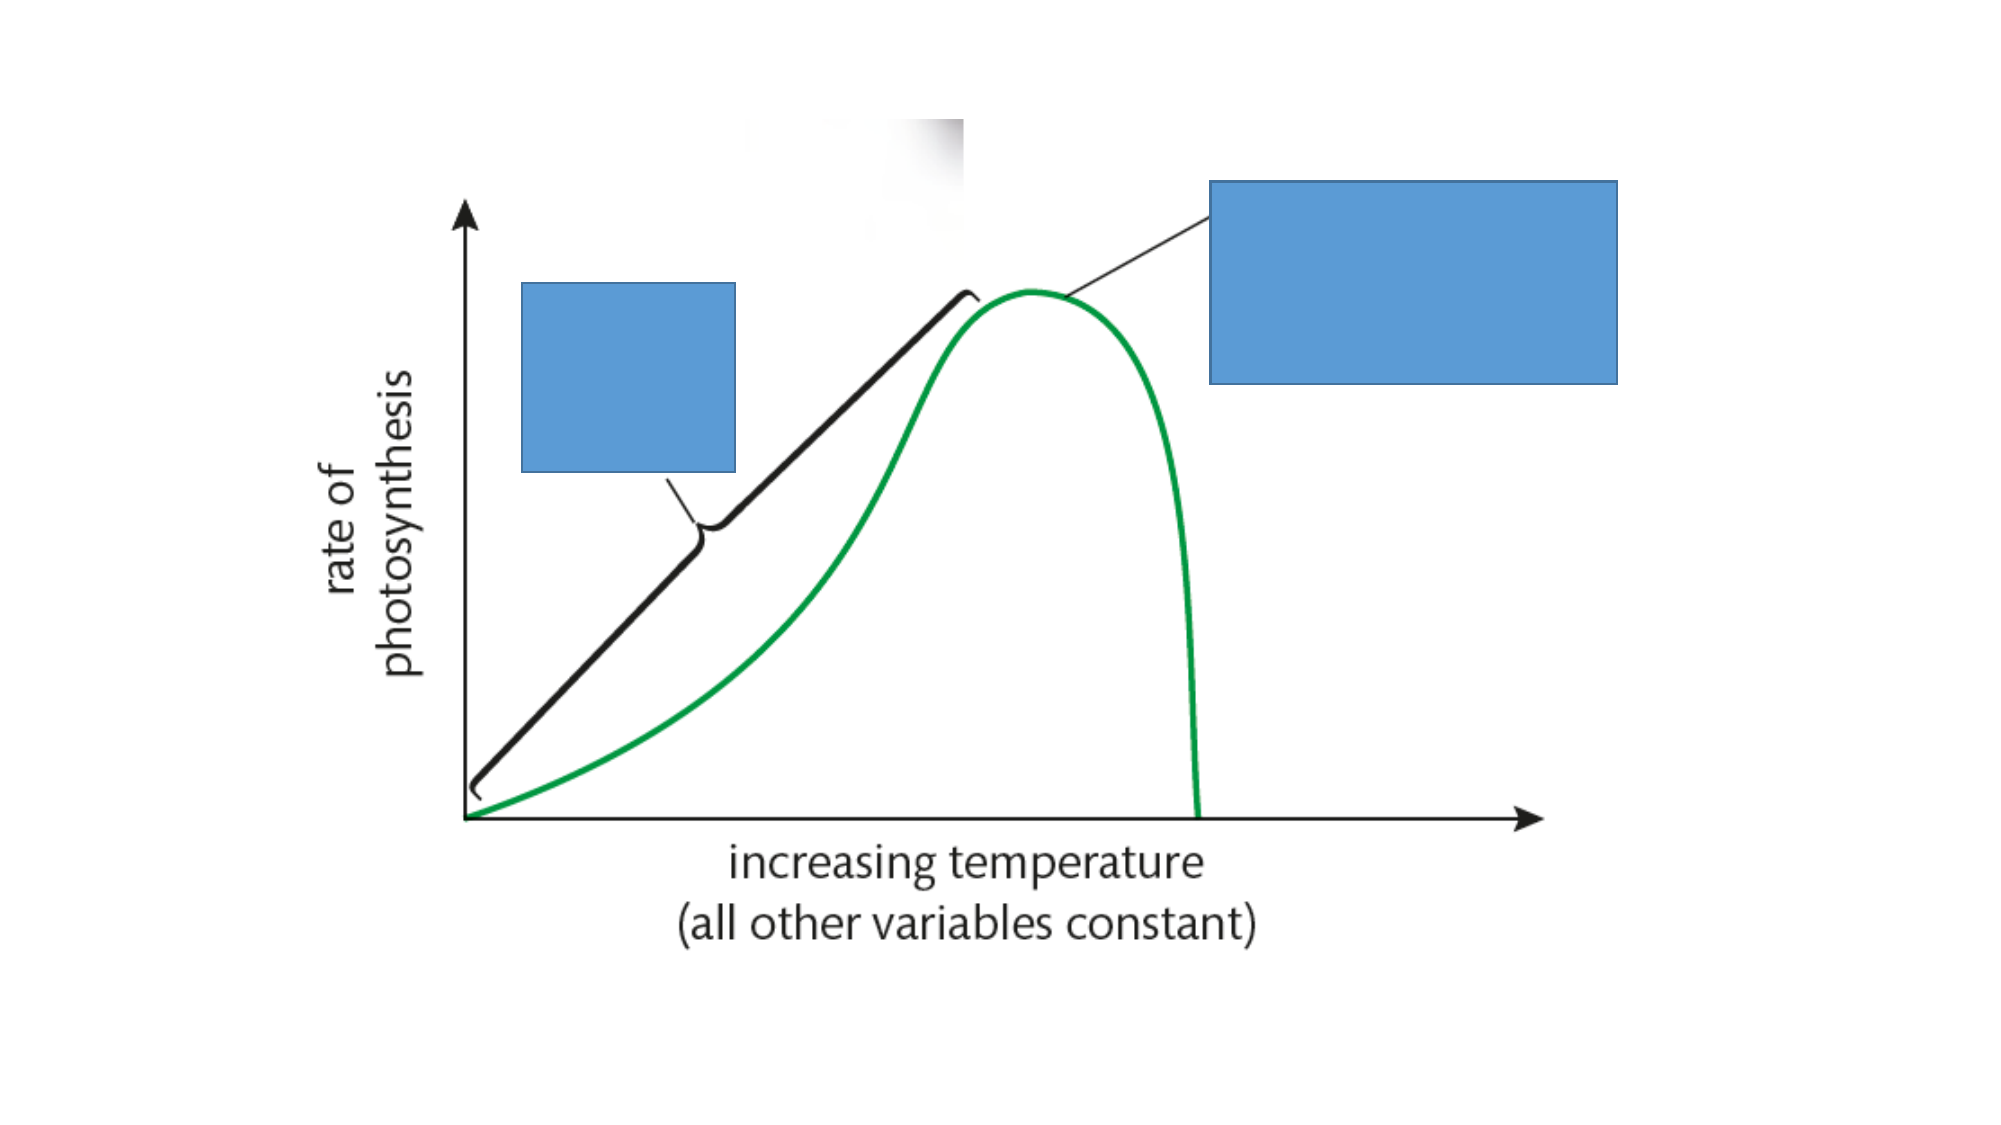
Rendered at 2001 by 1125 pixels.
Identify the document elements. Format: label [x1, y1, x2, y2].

list [226, 119, 1709, 979]
